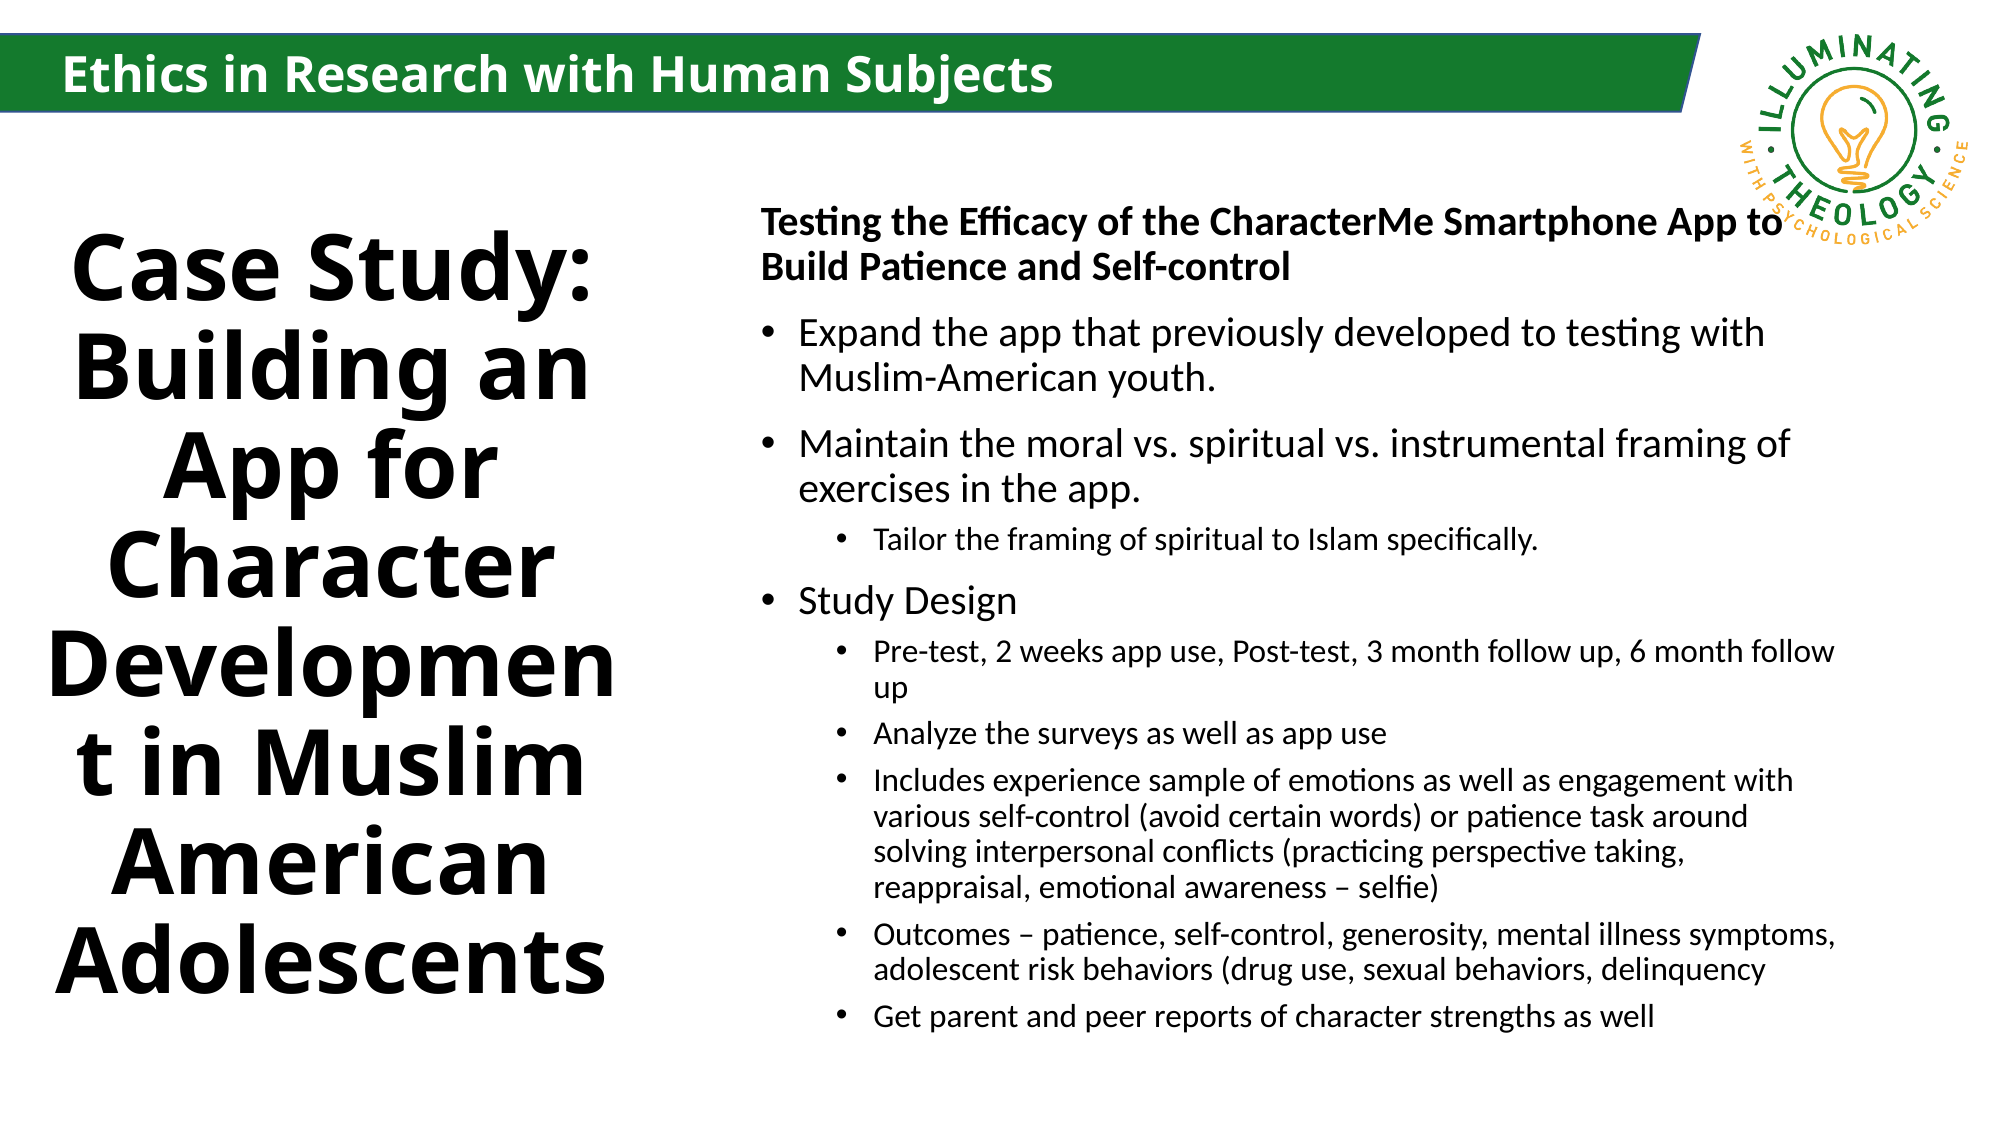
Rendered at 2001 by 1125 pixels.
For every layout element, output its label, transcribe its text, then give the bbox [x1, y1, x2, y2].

list Testing the Efficacy of the CharacterMe Smartphone App to Build Patience and Self-control Expand the app that previously developed to testing with Muslim-American youth. Maintain the moral vs. spiritual vs. instrumental framing of exercises in the app. Tailor the framing of spiritual to Islam specifically. Study Design Pre-test, 2 weeks app use, Post-test, 3 month follow up, 6 month follow up Analyze the surveys as well as app use Includes experience sample of emotions as well as engagement with various self-control (avoid certain words) or patience task around solving interpersonal conflicts (practicing perspective taking, reappraisal, emotional awareness – selfie) Outcomes – patience, self-control, generosity, mental illness symptoms, adolescent risk behaviors (drug use, sexual behaviors, delinquency Get parent and peer reports of character strengths as well [745, 123, 1863, 1111]
picture [1739, 34, 1968, 245]
text_box Ethics in Research with Human Subjects [0, 33, 1702, 113]
title Case Study: Building an App for Character Development in Muslim American Adolescents [27, 123, 637, 1112]
